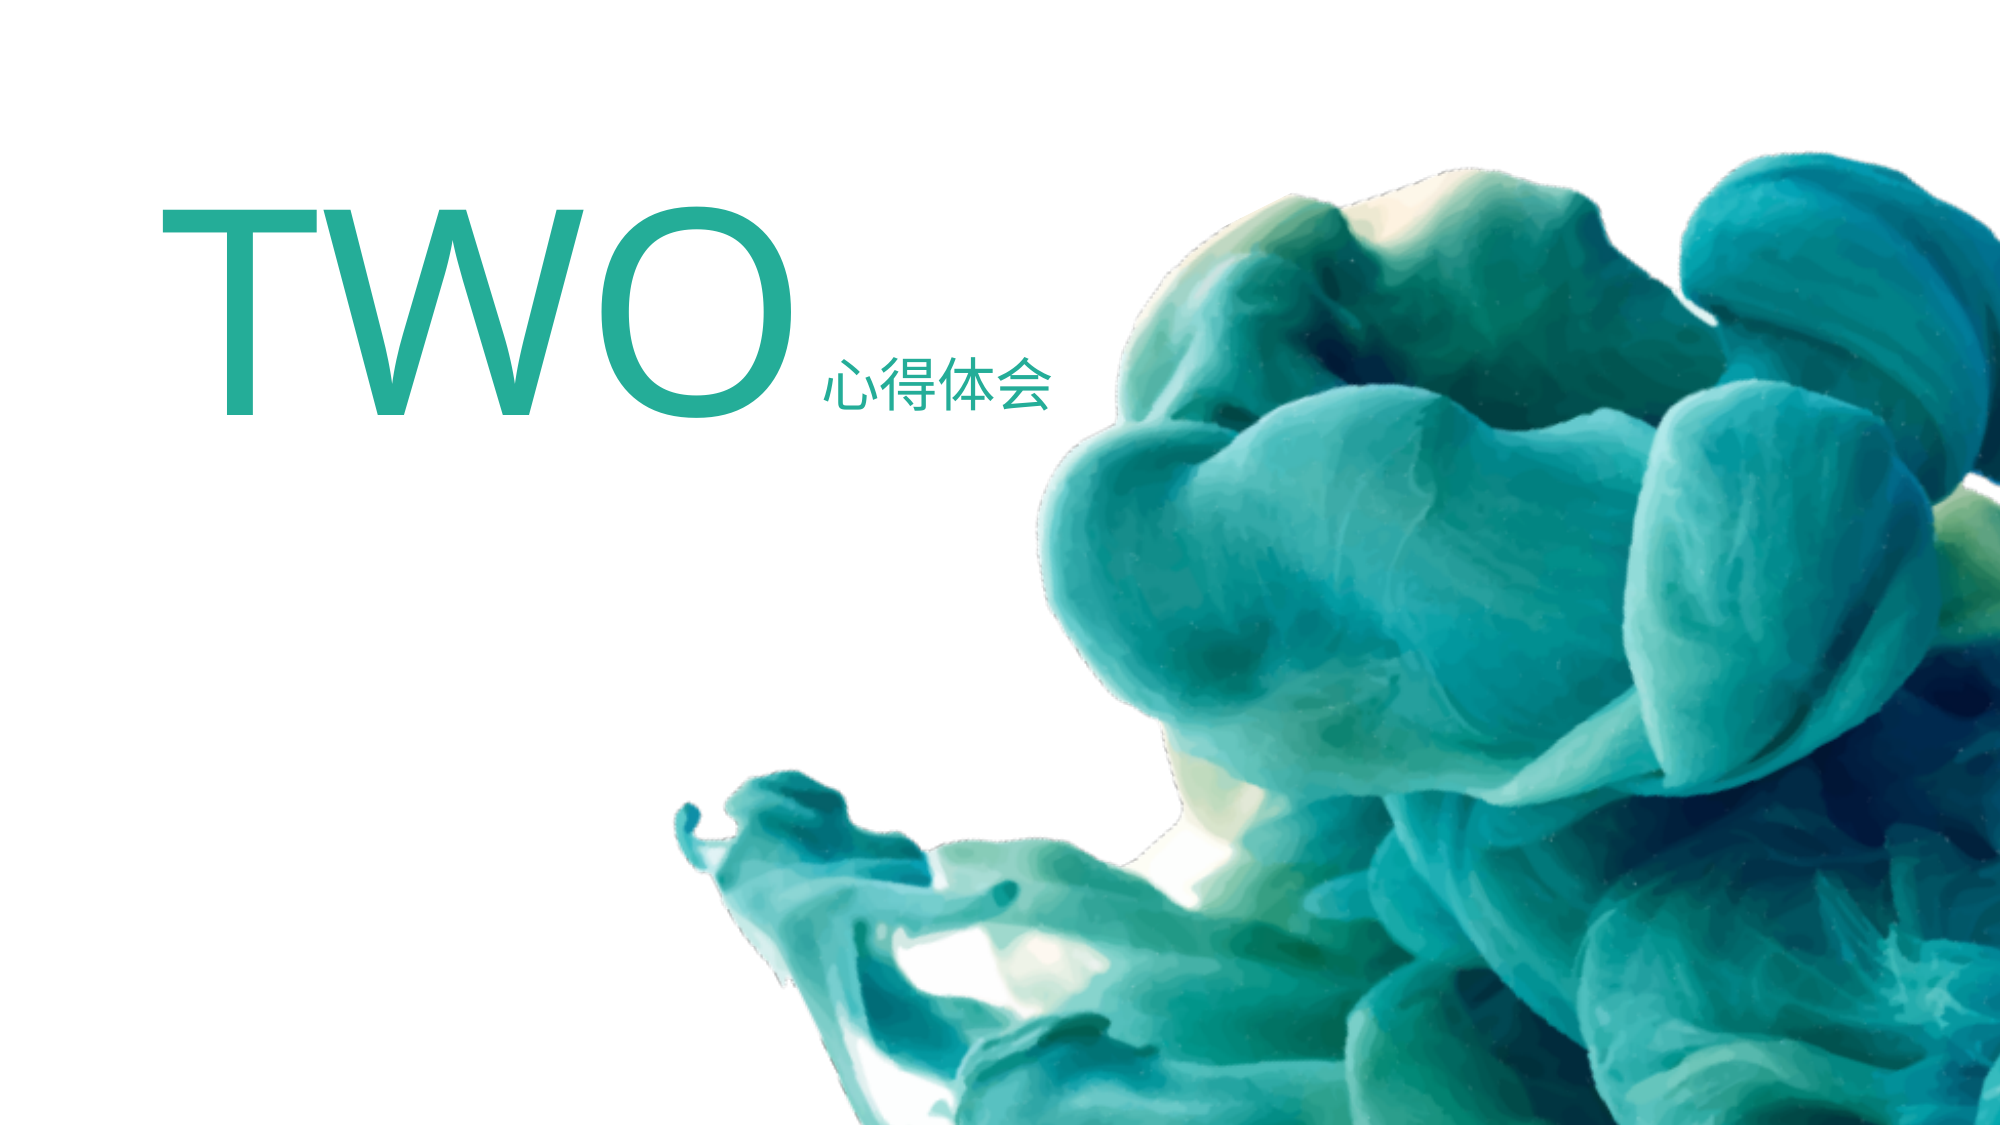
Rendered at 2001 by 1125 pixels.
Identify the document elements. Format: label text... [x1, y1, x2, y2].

list 心得体会 [806, 348, 1225, 428]
list TWO [145, 159, 830, 489]
